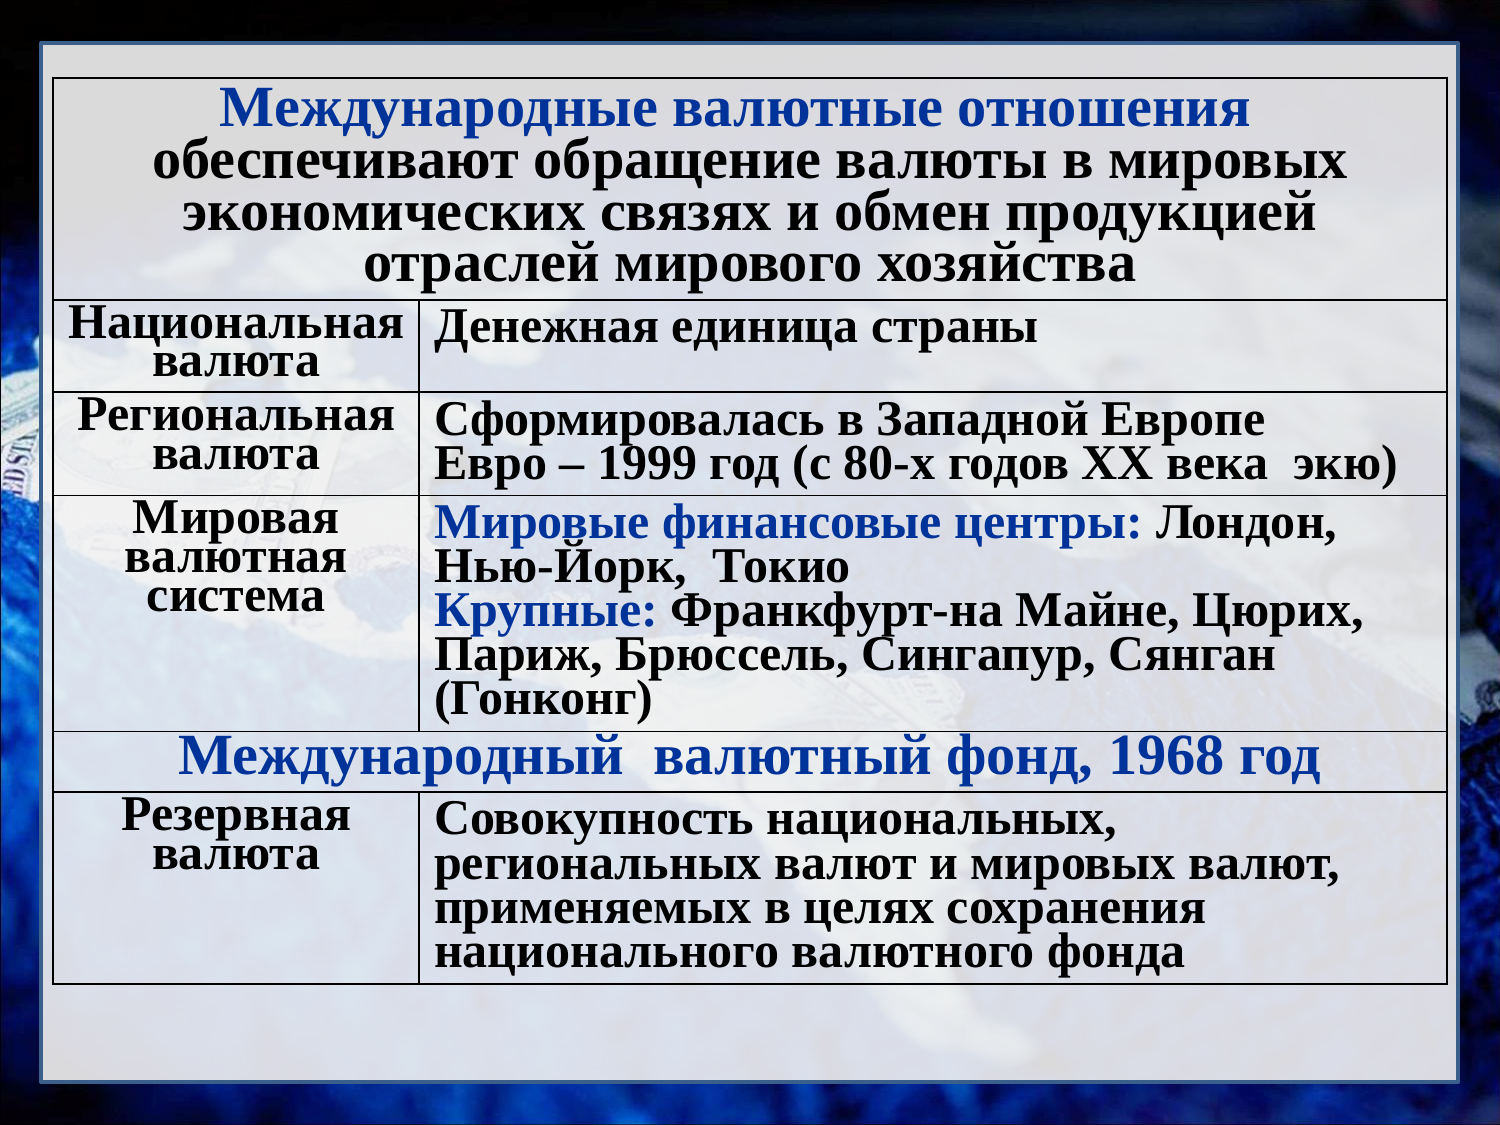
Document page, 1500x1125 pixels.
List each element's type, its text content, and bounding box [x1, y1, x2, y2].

table_cell Сформировалась в Западной Европе Евро – 1999 год (с 80-х годов ХХ века экю) [420, 393, 1446, 495]
table_cell Мировые финансовые центры: Лондон, Нью-Йорк, Токио Крупные: Франкфурт-на Майне, Цюрих, Париж, Брюссель, Сингапур, Сянган (Гонконг) [420, 496, 1446, 731]
table_cell Совокупность национальных, региональных валют и мировых валют, применяемых в целях сохранения национального валютного фонда [420, 793, 1446, 983]
picture [0, 0, 1500, 1125]
table_cell Международный валютный фонд, 1968 год [54, 732, 1446, 791]
table_cell Резервная валюта [54, 793, 418, 983]
table_cell Мировая валютная система [54, 496, 418, 731]
table_cell Региональная валюта [54, 393, 418, 495]
table_cell Денежная единица страны [420, 301, 1446, 391]
table_header Международные валютные отношения обеспечивают обращение валюты в мировых экономических связях и обмен продукцией отраслей мирового хозяйства [54, 79, 1446, 299]
table_cell Национальная валюта [54, 301, 418, 391]
